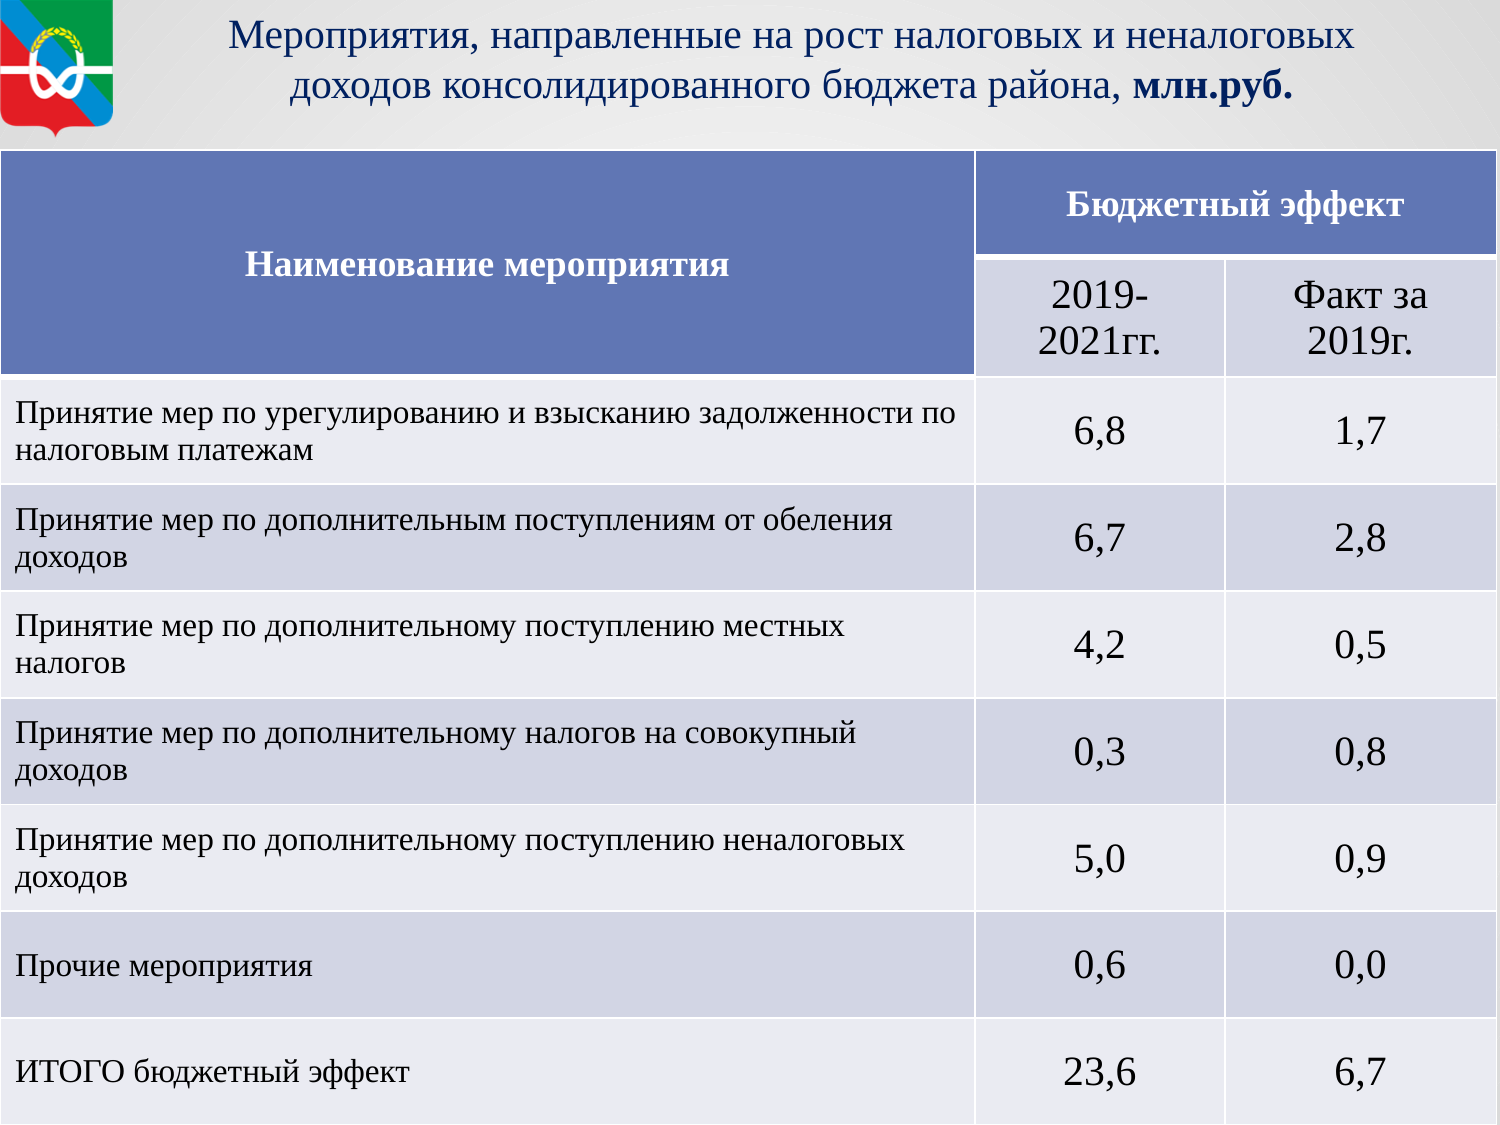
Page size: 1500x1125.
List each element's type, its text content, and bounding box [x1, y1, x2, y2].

table_cell 1,7 [1226, 378, 1496, 483]
text_box Мероприятия, направленные на рост налоговых и неналоговых доходов консолидированного бюджета района, млн.руб. [135, 0, 1448, 115]
table_cell Принятие мер по дополнительному поступлению неналоговых доходов [1, 805, 974, 910]
table_cell 0,9 [1226, 805, 1496, 910]
table_cell 6,8 [976, 378, 1224, 483]
table_cell 4,2 [976, 592, 1224, 697]
table_header Наименование мероприятия [1, 151, 974, 374]
table_cell Принятие мер по дополнительным поступлениям от обеления доходов [1, 485, 974, 590]
table_cell 0,8 [1226, 699, 1496, 804]
table_cell 0,5 [1226, 592, 1496, 697]
table_header Бюджетный эффект [976, 151, 1496, 254]
table_cell 2,8 [1226, 485, 1496, 590]
table_cell 23,6 [976, 1019, 1224, 1124]
table_cell Принятие мер по дополнительному налогов на совокупный доходов [1, 699, 974, 804]
table_cell Факт за 2019г. [1226, 260, 1496, 376]
table_cell 0,0 [1226, 912, 1496, 1017]
table_cell Принятие мер по дополнительному поступлению местных налогов [1, 592, 974, 697]
table_cell Прочие мероприятия [1, 912, 974, 1017]
table_cell 0,6 [976, 912, 1224, 1017]
table_cell 6,7 [1226, 1019, 1496, 1124]
table_cell 0,3 [976, 699, 1224, 804]
picture [0, 0, 113, 138]
table_cell ИТОГО бюджетный эффект [1, 1019, 974, 1124]
table_cell 2019-2021гг. [976, 260, 1224, 376]
table_cell 6,7 [976, 485, 1224, 590]
table_cell 5,0 [976, 805, 1224, 910]
table_cell Принятие мер по урегулированию и взысканию задолженности по налоговым платежам [1, 380, 974, 483]
